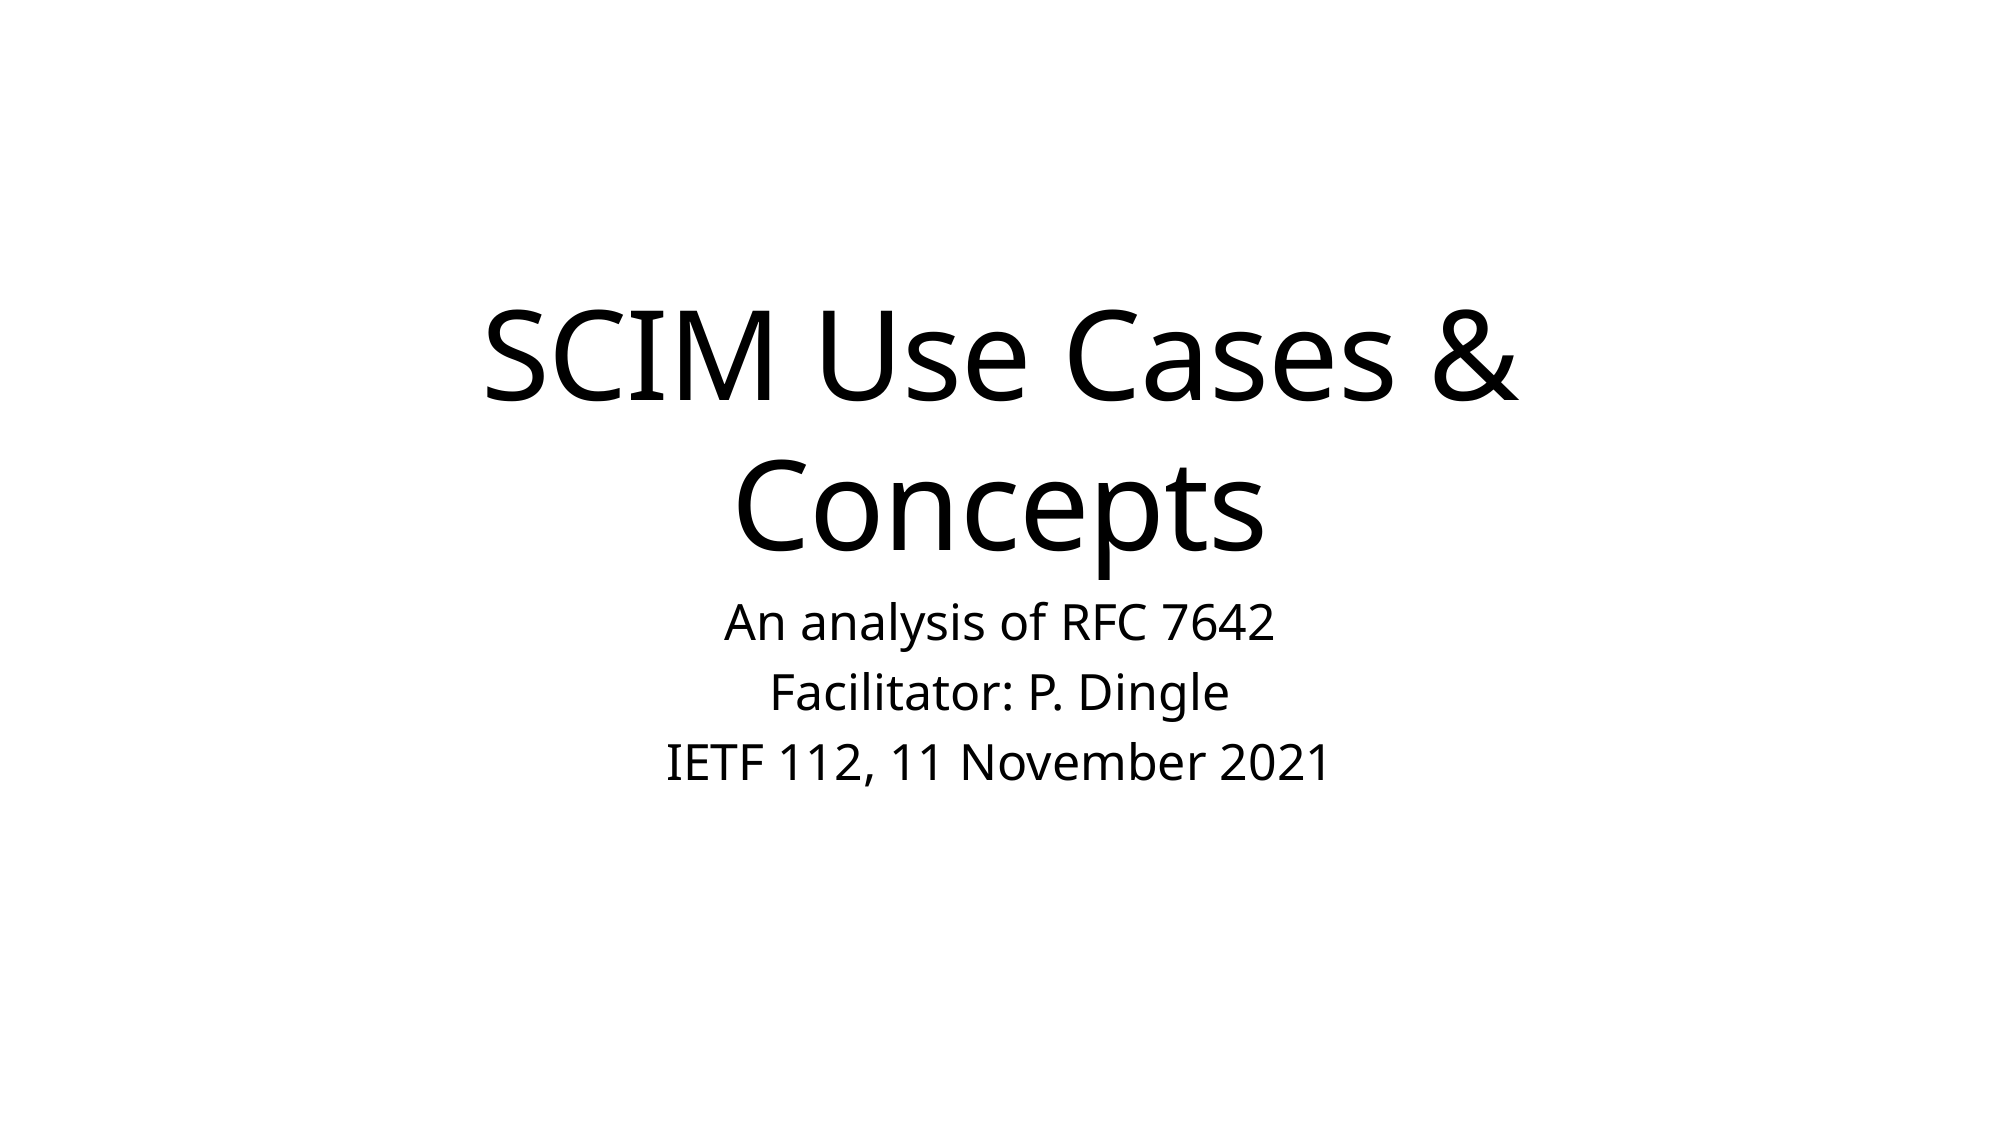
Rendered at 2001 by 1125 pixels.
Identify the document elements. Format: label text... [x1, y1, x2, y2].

subtitle An analysis of RFC 7642 Facilitator: P. Dingle IETF 112, 11 November 2021 [249, 590, 1750, 797]
title SCIM Use Cases & Concepts [249, 272, 1750, 576]
